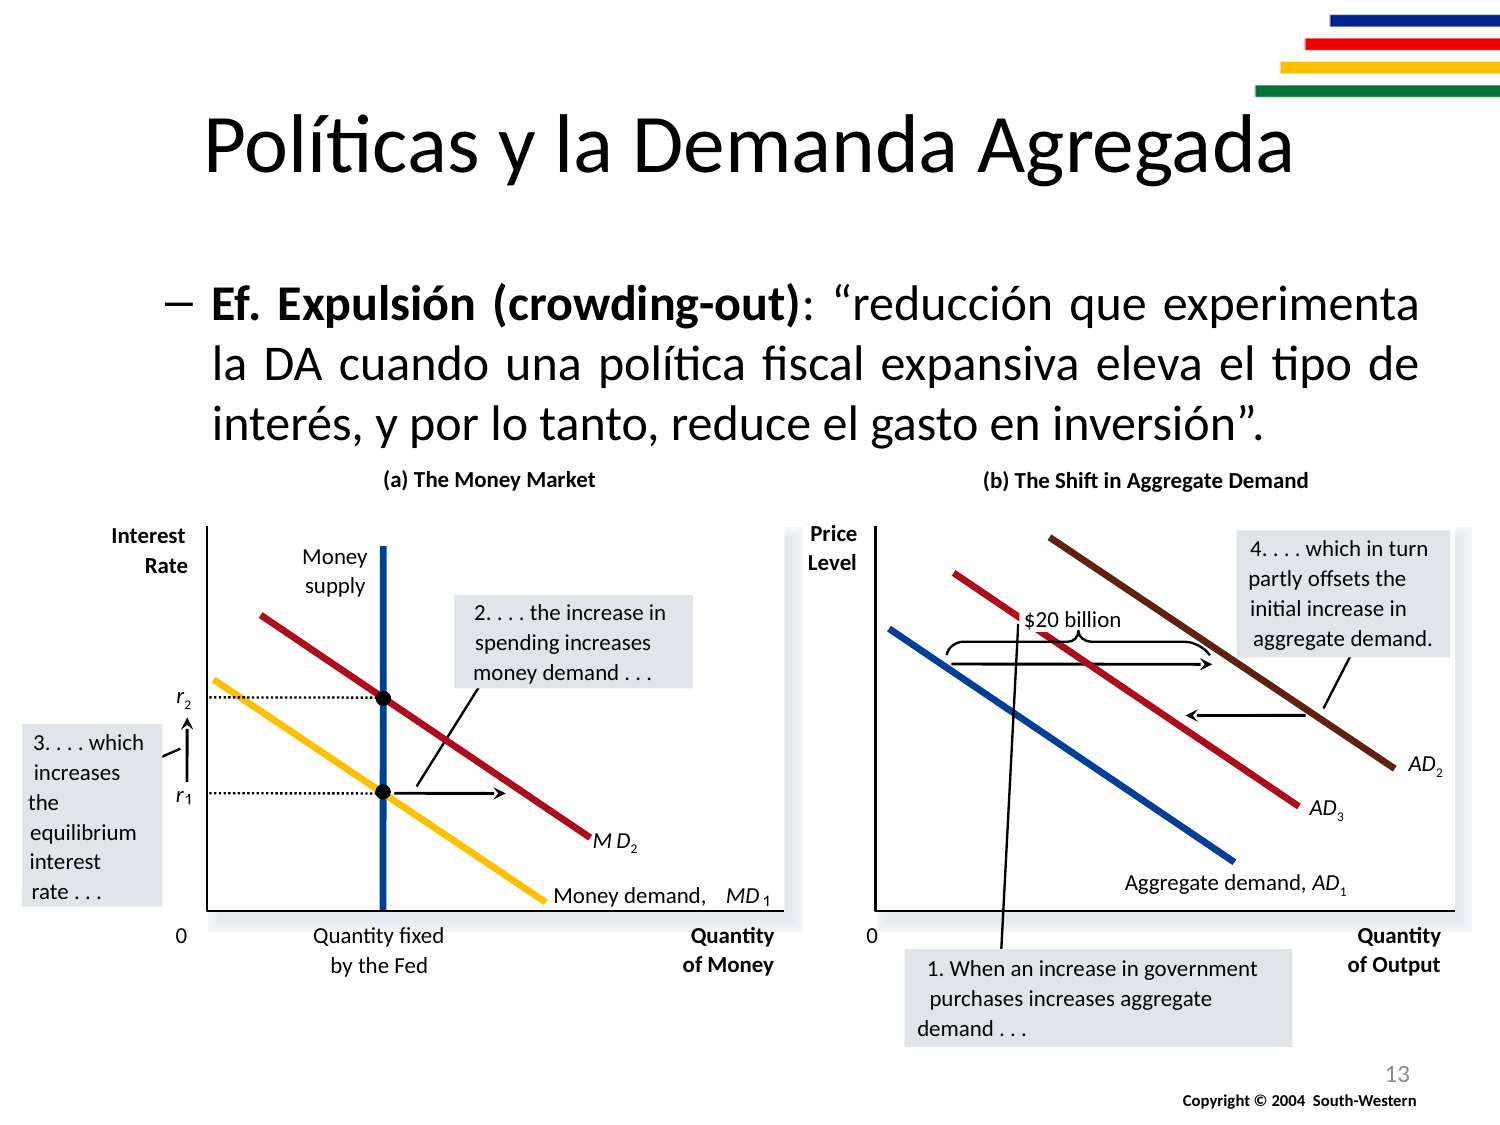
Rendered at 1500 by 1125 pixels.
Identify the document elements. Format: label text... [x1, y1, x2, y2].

list Ef. Expulsión (crowding-out): “reducción que experimenta la DA cuando una política fiscal expansiva eleva el tipo de interés, y por lo tanto, reduce el gasto en inversión”. [75, 262, 1436, 463]
picture [0, 0, 1500, 1125]
slide_number 13 [1074, 1055, 1425, 1103]
text_box Copyright © 2004 South-Western [1168, 1082, 1433, 1117]
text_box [21, 464, 1460, 1048]
title Políticas y la Demanda Agregada [75, 45, 1425, 233]
